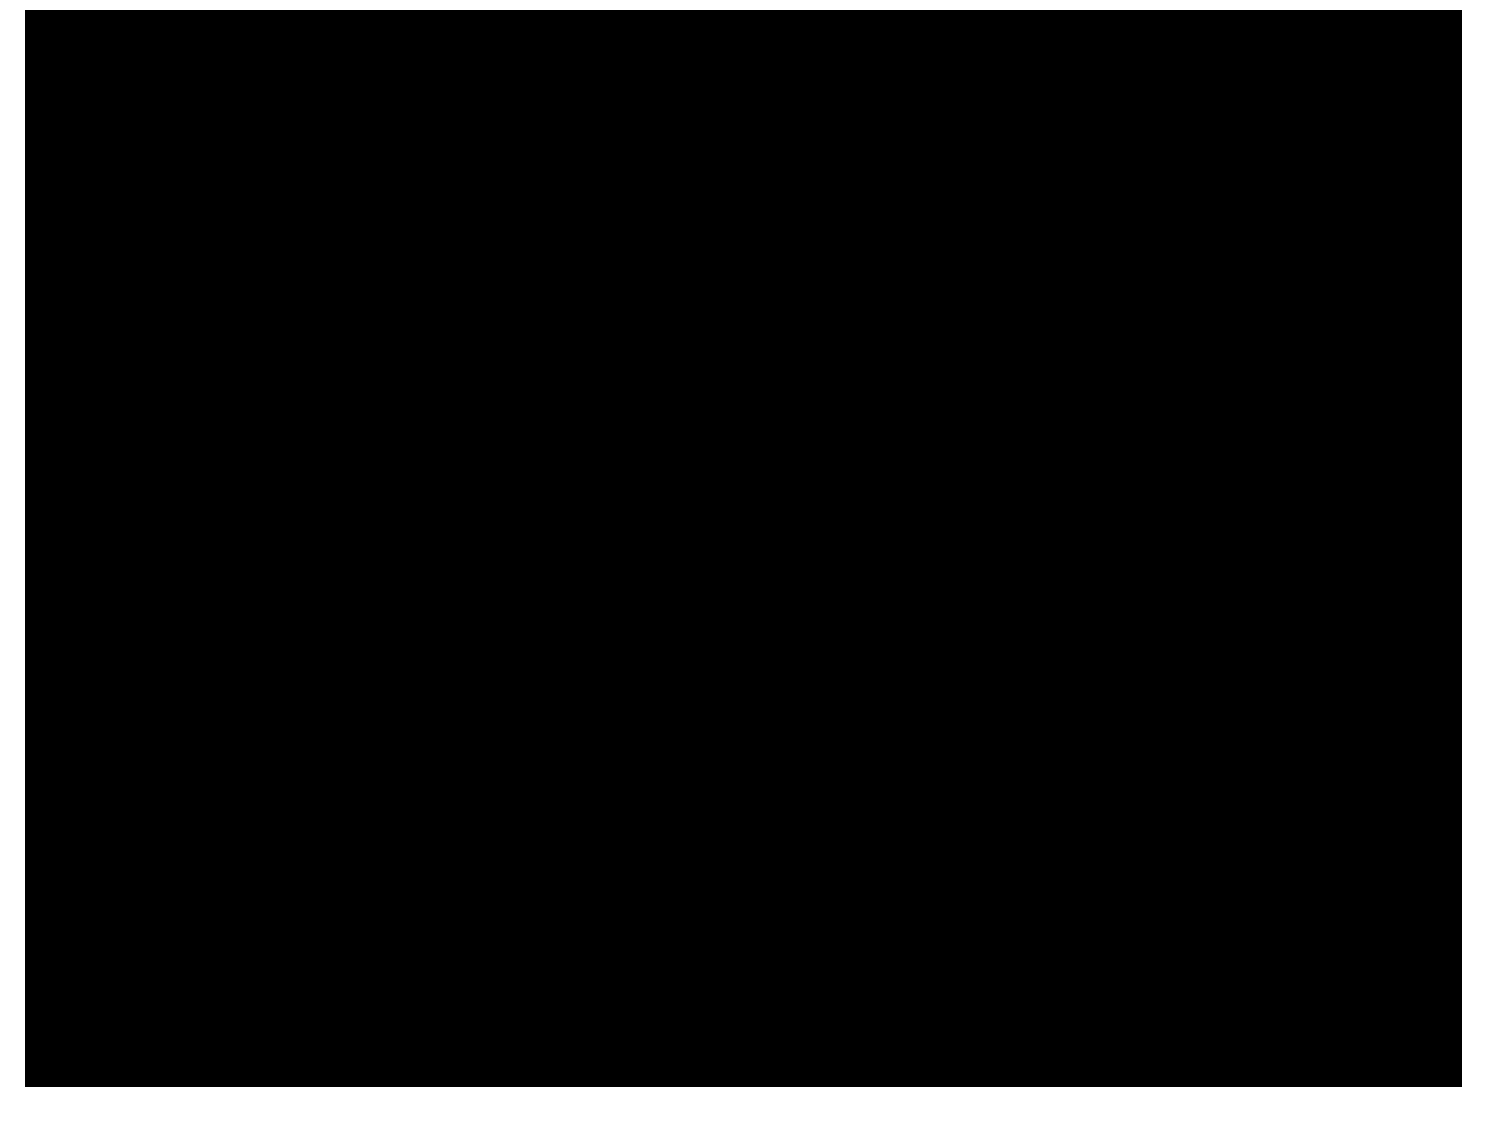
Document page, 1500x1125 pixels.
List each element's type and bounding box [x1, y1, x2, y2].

text_box [24, 9, 1463, 1088]
